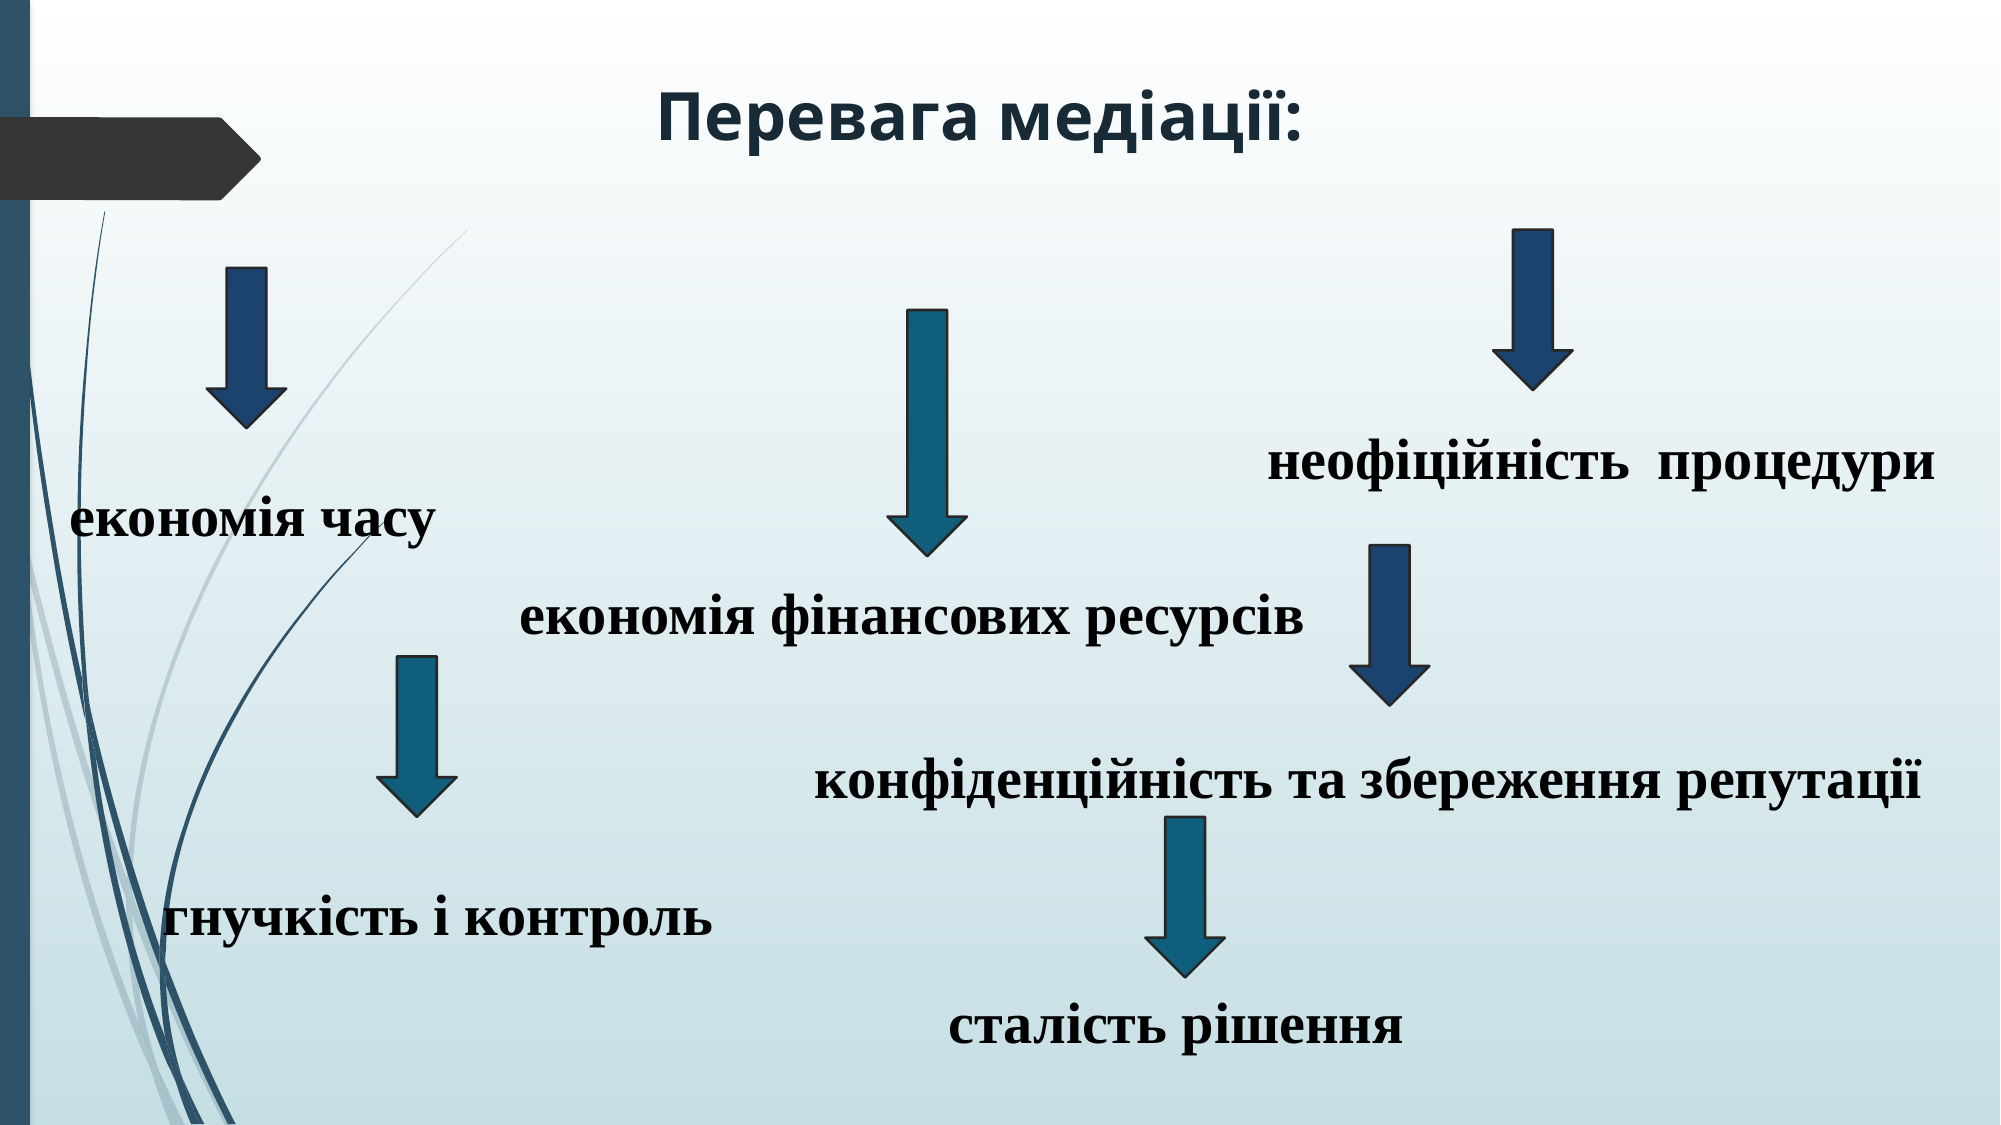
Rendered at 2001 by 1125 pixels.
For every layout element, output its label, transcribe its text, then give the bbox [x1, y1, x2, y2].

text_box неофіційність процедури [1252, 413, 1952, 499]
text_box [1348, 543, 1431, 707]
text_box [886, 308, 969, 558]
text_box гнучкість і контроль [147, 869, 755, 954]
text_box сталість рішення [934, 977, 1513, 1063]
text_box [375, 655, 458, 818]
text_box [1491, 228, 1574, 392]
text_box Перевага медіації: [63, 26, 1897, 162]
text_box конфіденційність та збереження репутації [799, 733, 1964, 818]
text_box економія часу [54, 470, 564, 556]
text_box [1144, 815, 1227, 977]
text_box економія фінансових ресурсів [504, 568, 1350, 654]
text_box [205, 266, 288, 430]
